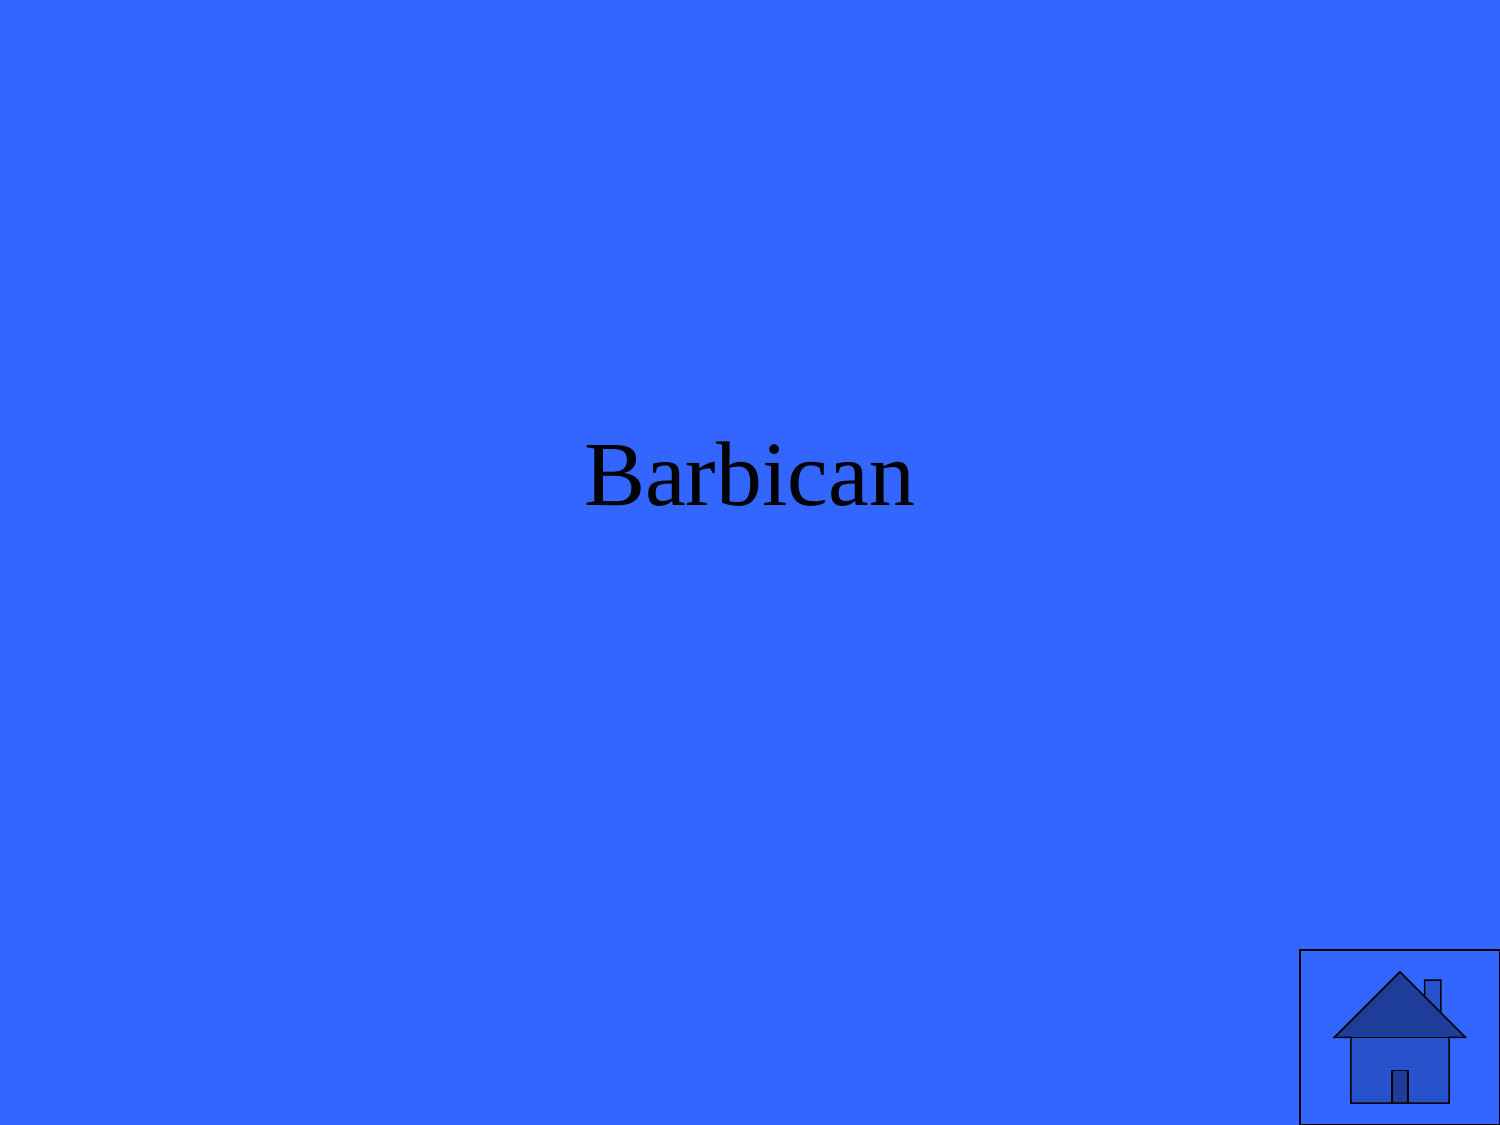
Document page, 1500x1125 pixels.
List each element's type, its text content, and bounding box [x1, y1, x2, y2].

title Barbican [112, 374, 1388, 563]
text_box [1299, 950, 1500, 1125]
